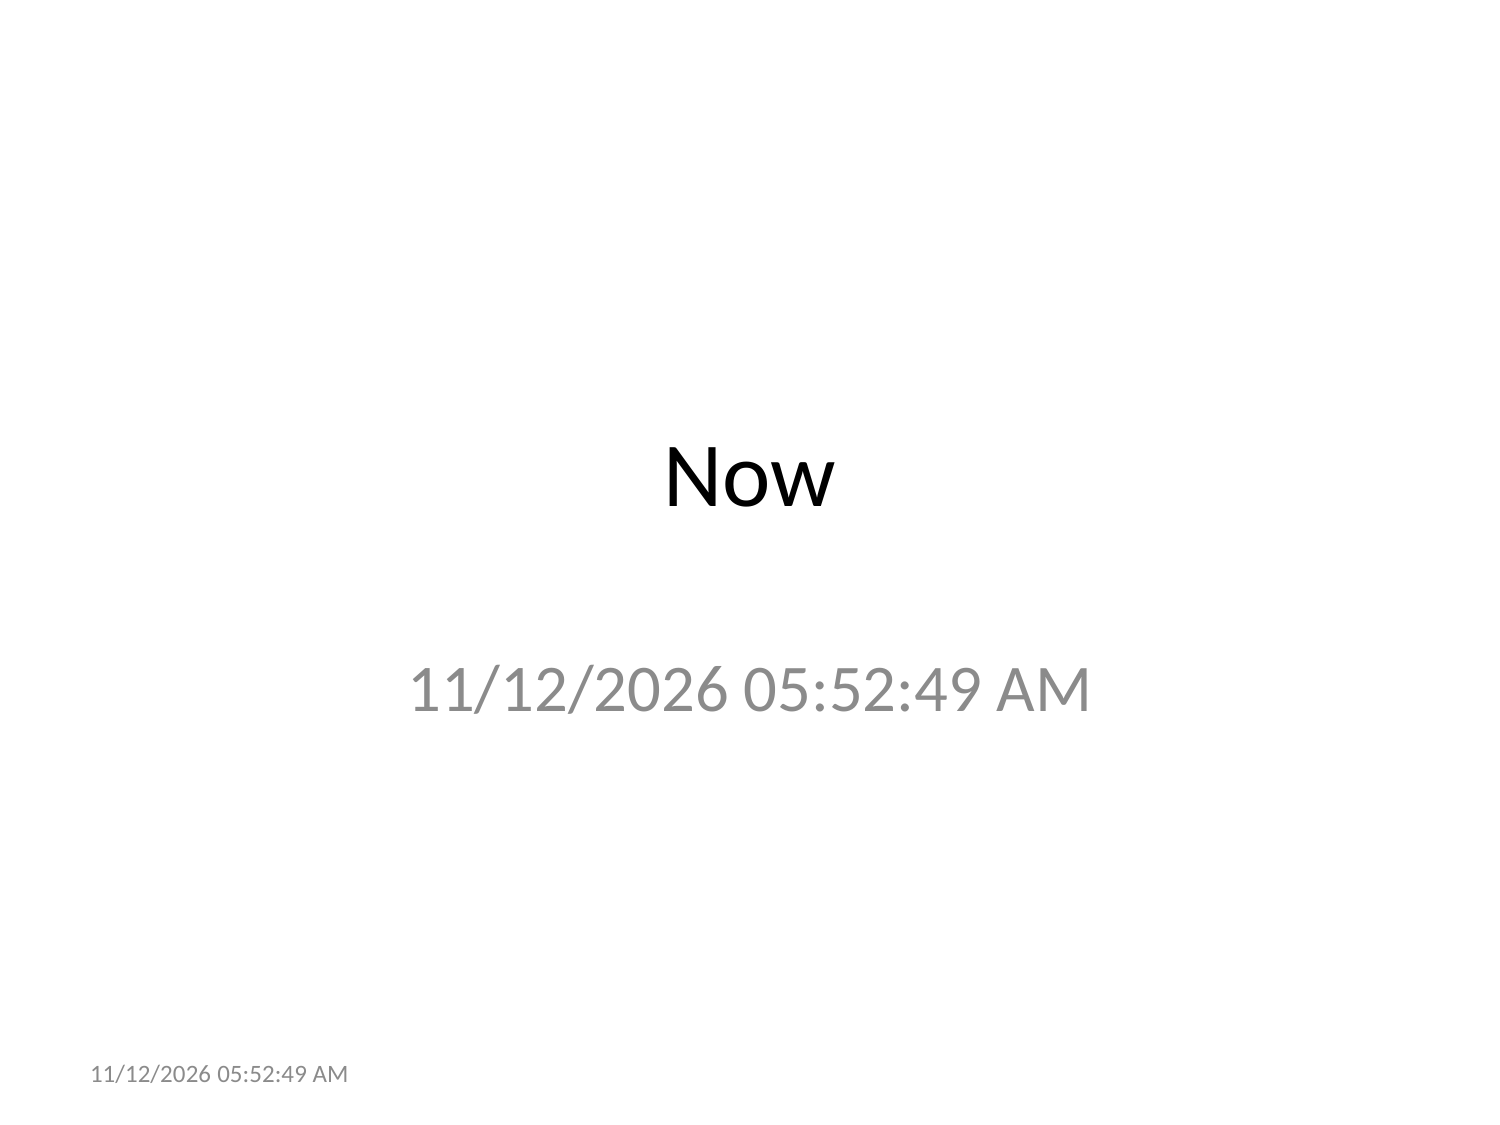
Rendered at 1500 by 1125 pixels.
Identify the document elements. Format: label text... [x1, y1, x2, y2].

title Now [112, 349, 1388, 591]
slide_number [75, 1042, 425, 1103]
subtitle 2011-12-19 10:20:04 AM [225, 637, 1275, 925]
